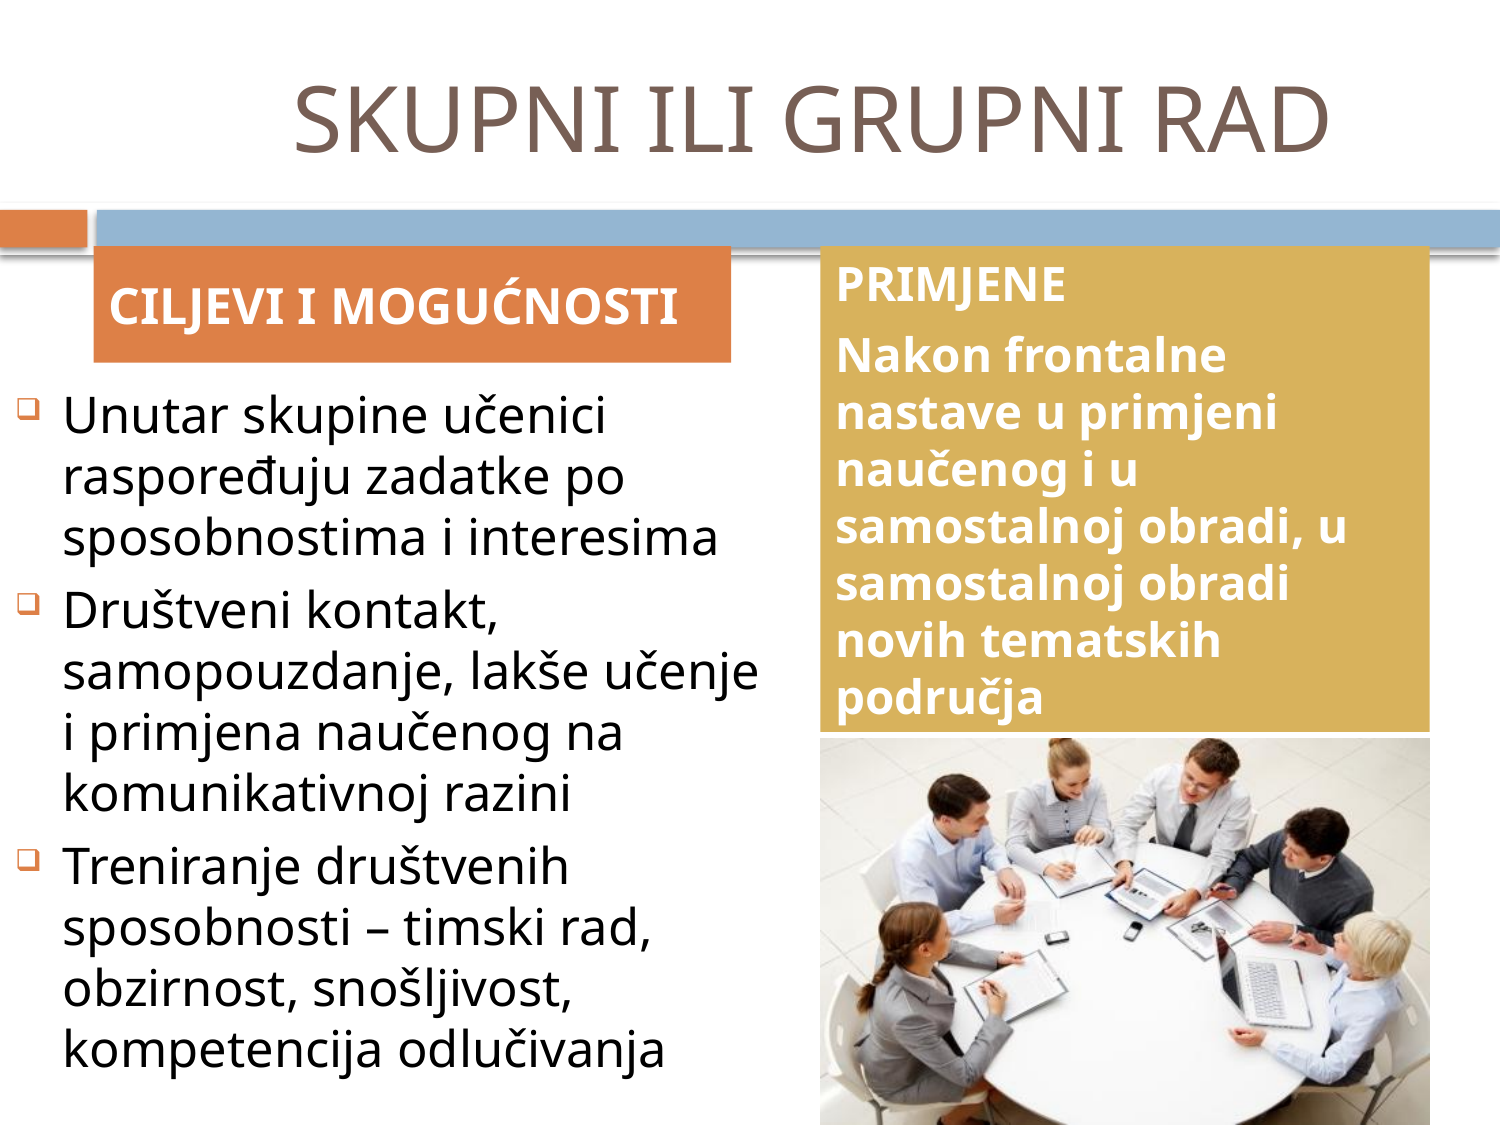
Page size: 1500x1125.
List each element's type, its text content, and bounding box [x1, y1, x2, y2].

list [820, 737, 1430, 1125]
title SKUPNI ILI GRUPNI RAD [87, 44, 1426, 188]
list Unutar skupine učenici raspoređuju zadatke po sposobnostima i interesima Društveni kontakt, samopouzdanje, lakše učenje i primjena naučenog na komunikativnoj razini Treniranje društvenih sposobnosti – timski rad, obzirnost, snošljivost, kompetencija odlučivanja [0, 374, 798, 1101]
list CILJEVI I MOGUĆNOSTI [93, 245, 732, 363]
list PRIMJENE Nakon frontalne nastave u primjeni naučenog i u samostalnoj obradi, u samostalnoj obradi novih tematskih područja [820, 245, 1430, 733]
